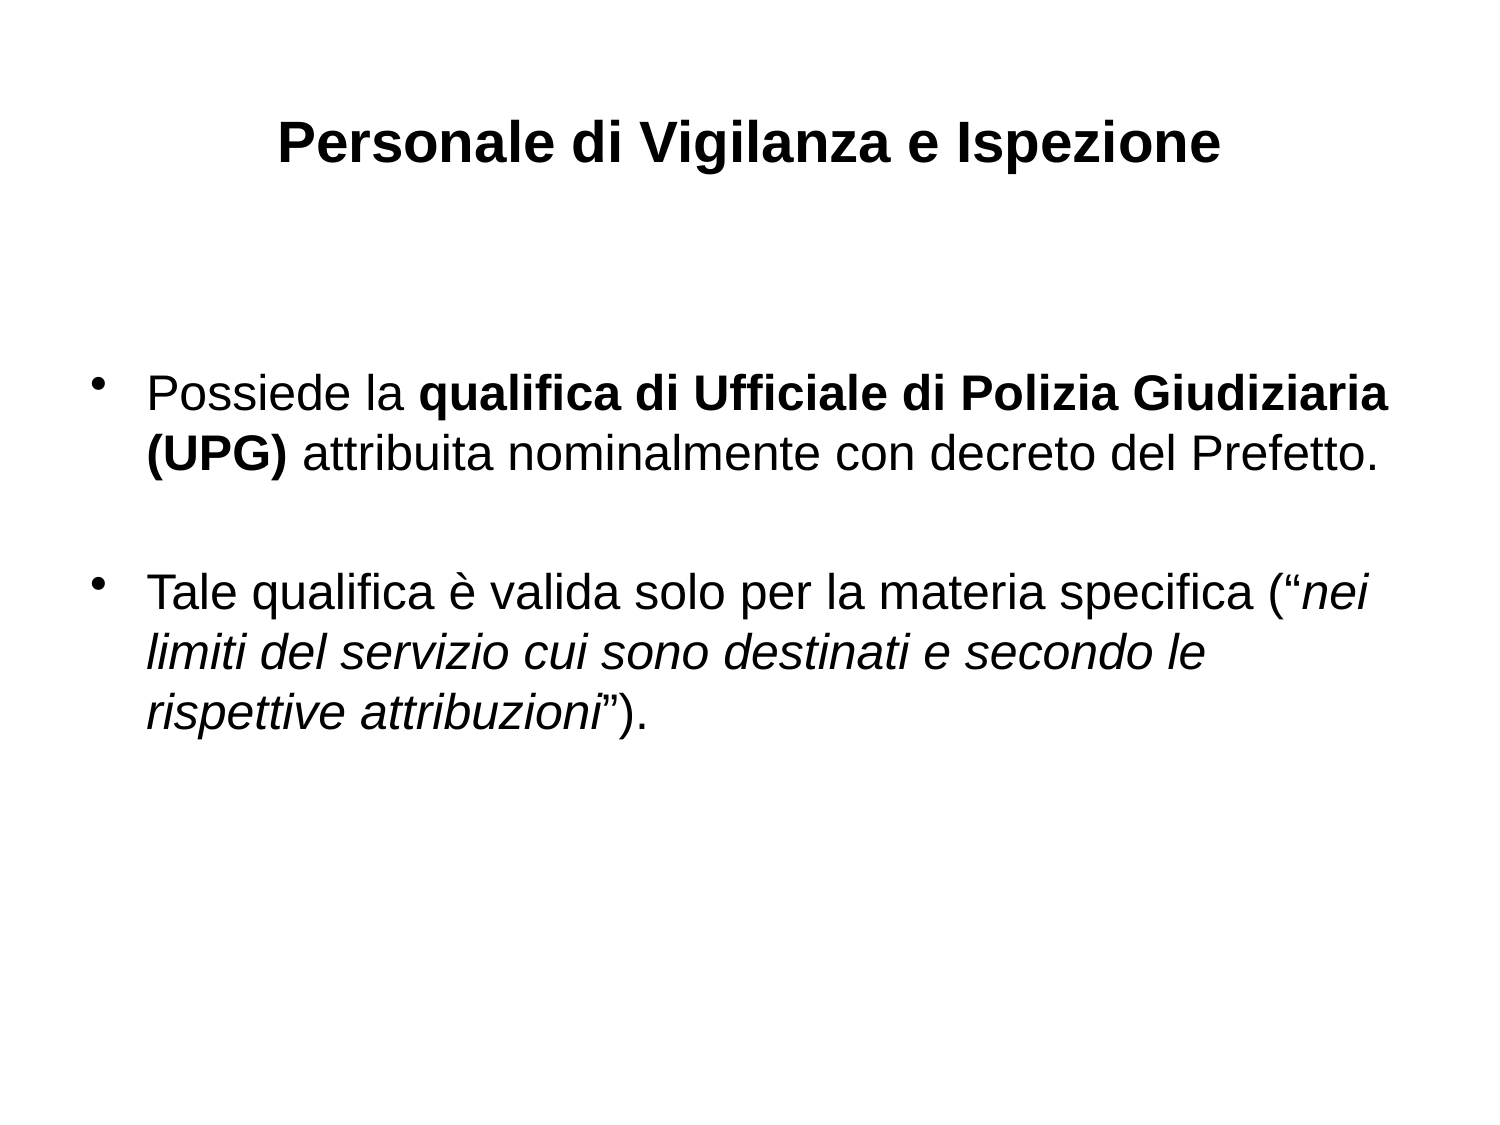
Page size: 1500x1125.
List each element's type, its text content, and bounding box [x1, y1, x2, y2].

title Personale di Vigilanza e Ispezione [75, 45, 1425, 233]
list Possiede la qualifica di Ufficiale di Polizia Giudiziaria (UPG) attribuita nominalmente con decreto del Prefetto. Tale qualifica è valida solo per la materia specifica (“nei limiti del servizio cui sono destinati e secondo le rispettive attribuzioni”). [75, 262, 1425, 1005]
